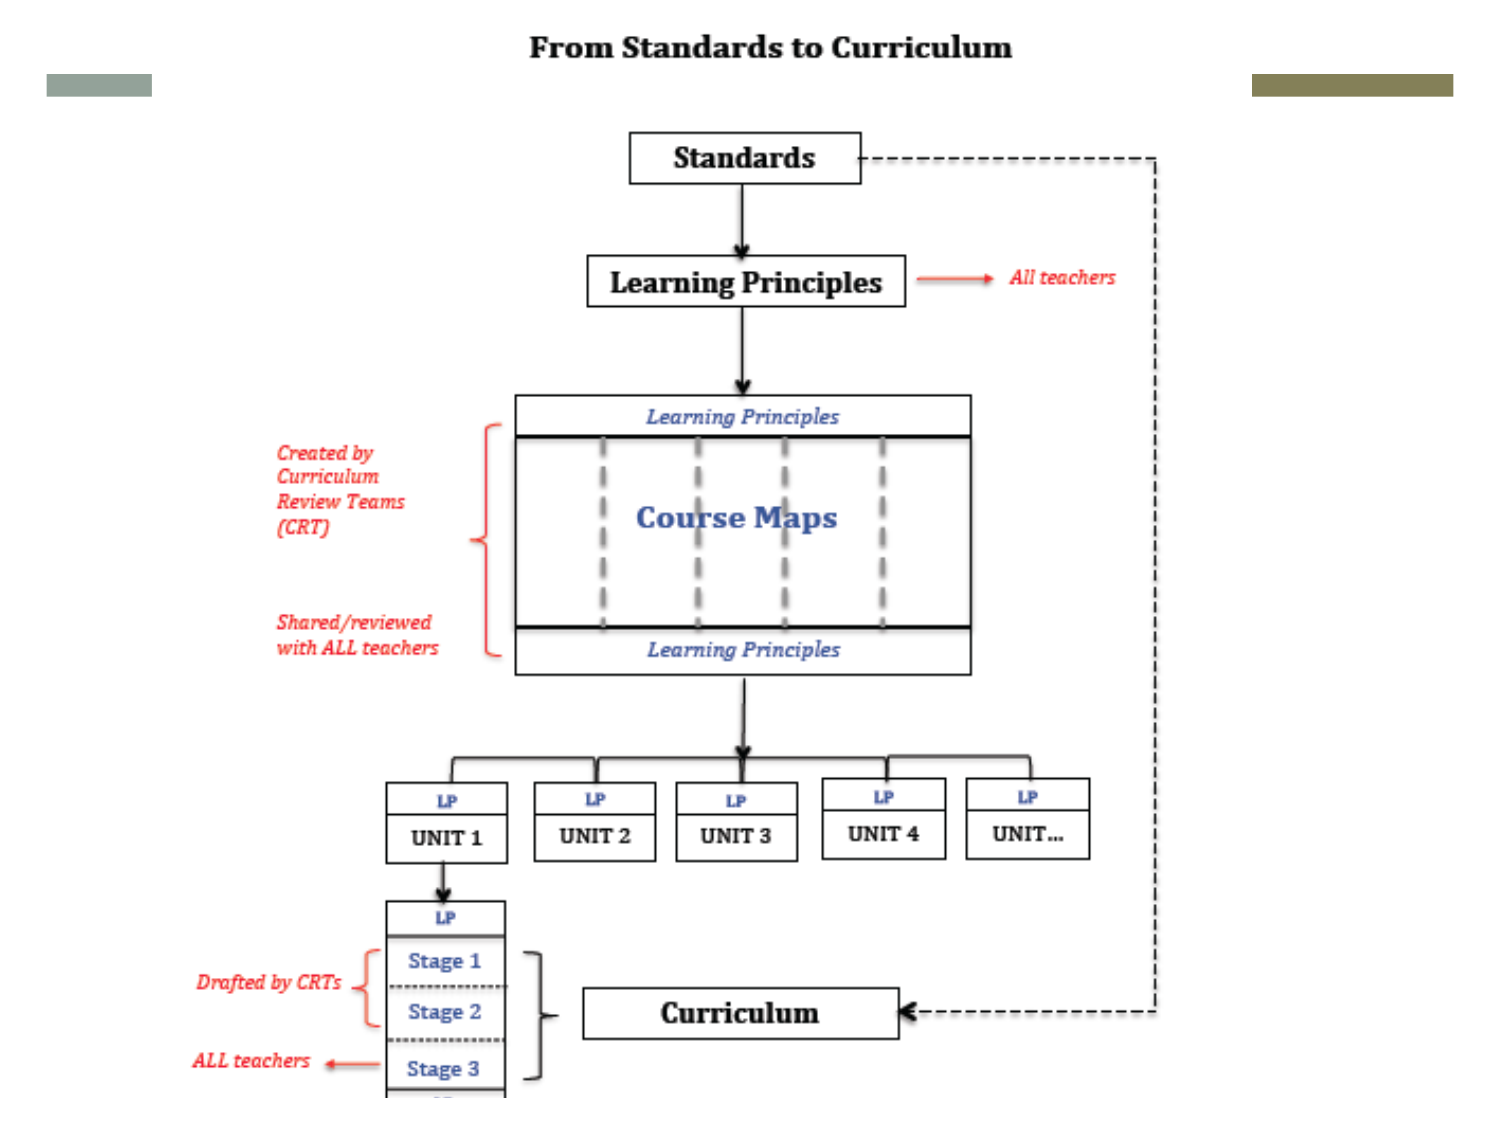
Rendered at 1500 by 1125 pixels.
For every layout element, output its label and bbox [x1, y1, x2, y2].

picture [151, 22, 1253, 1099]
